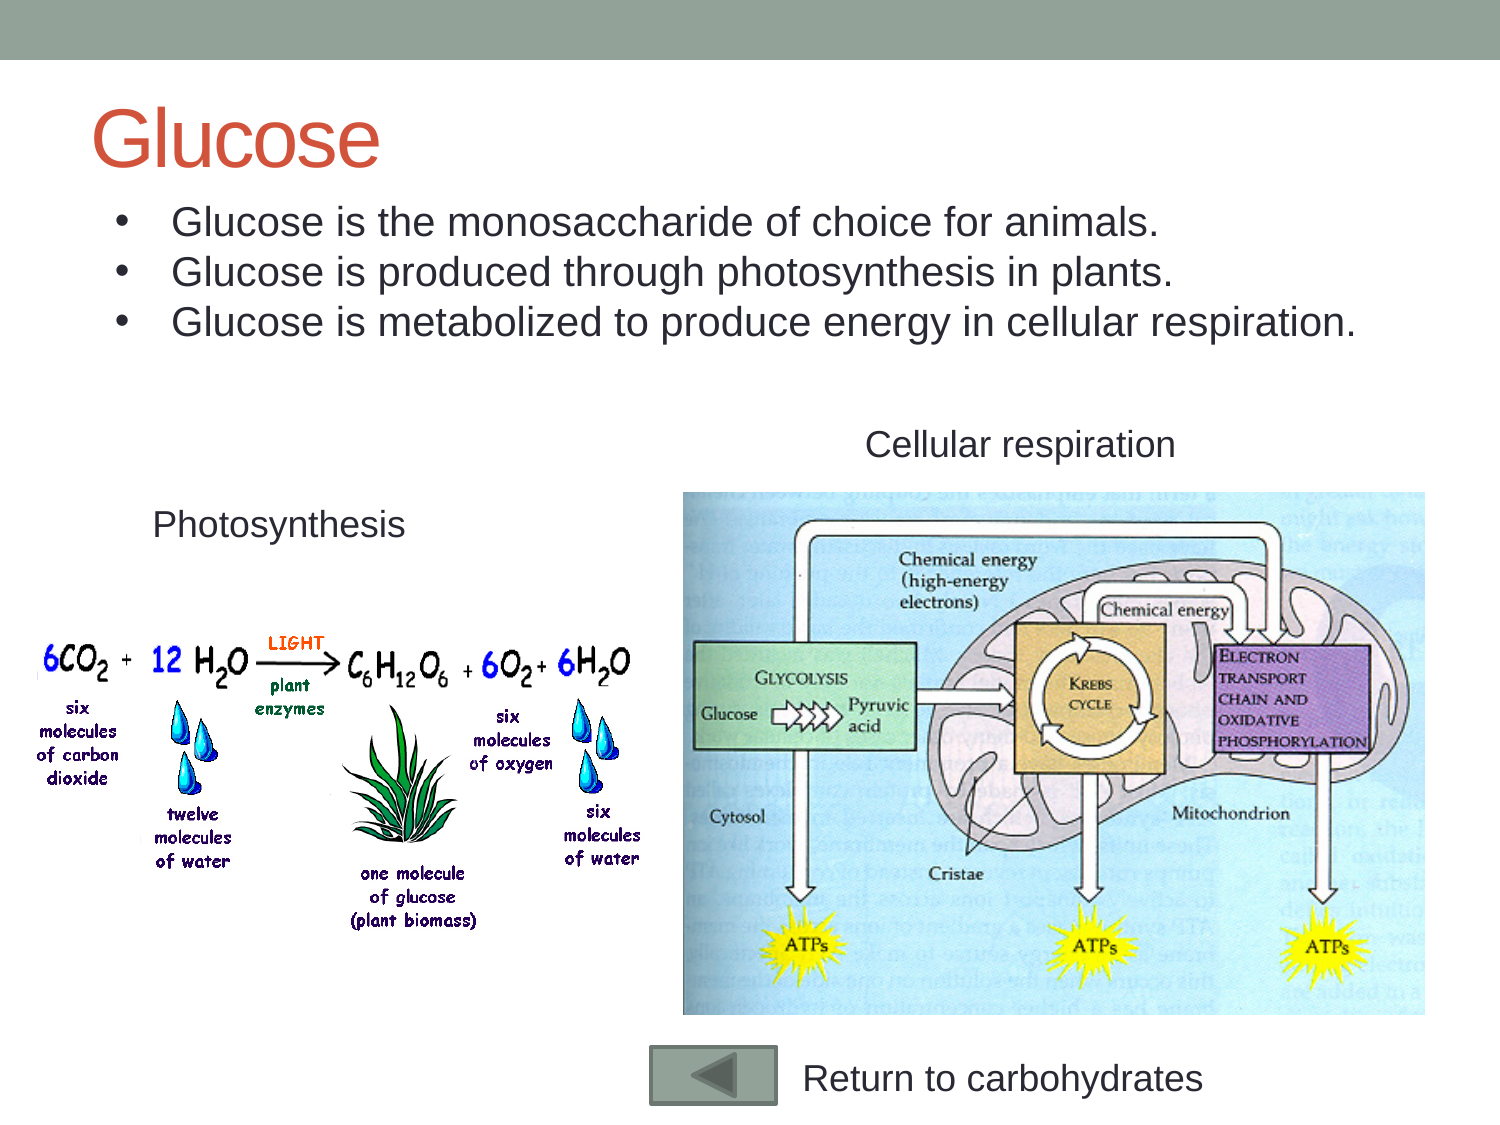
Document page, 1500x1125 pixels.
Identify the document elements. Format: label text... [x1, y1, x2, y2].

text_box Photosynthesis [137, 492, 488, 553]
title Glucose [75, 53, 1425, 216]
picture [683, 492, 1426, 1016]
text_box Glucose is the monosaccharide of choice for animals. Glucose is produced through photosynthesis in plants. Glucose is metabolized to produce energy in cellular respiration. [99, 187, 1425, 353]
picture [26, 624, 652, 937]
text_box [649, 1045, 778, 1106]
text_box Cellular respiration [849, 412, 1200, 473]
text_box Return to carbohydrates [787, 1047, 1338, 1107]
